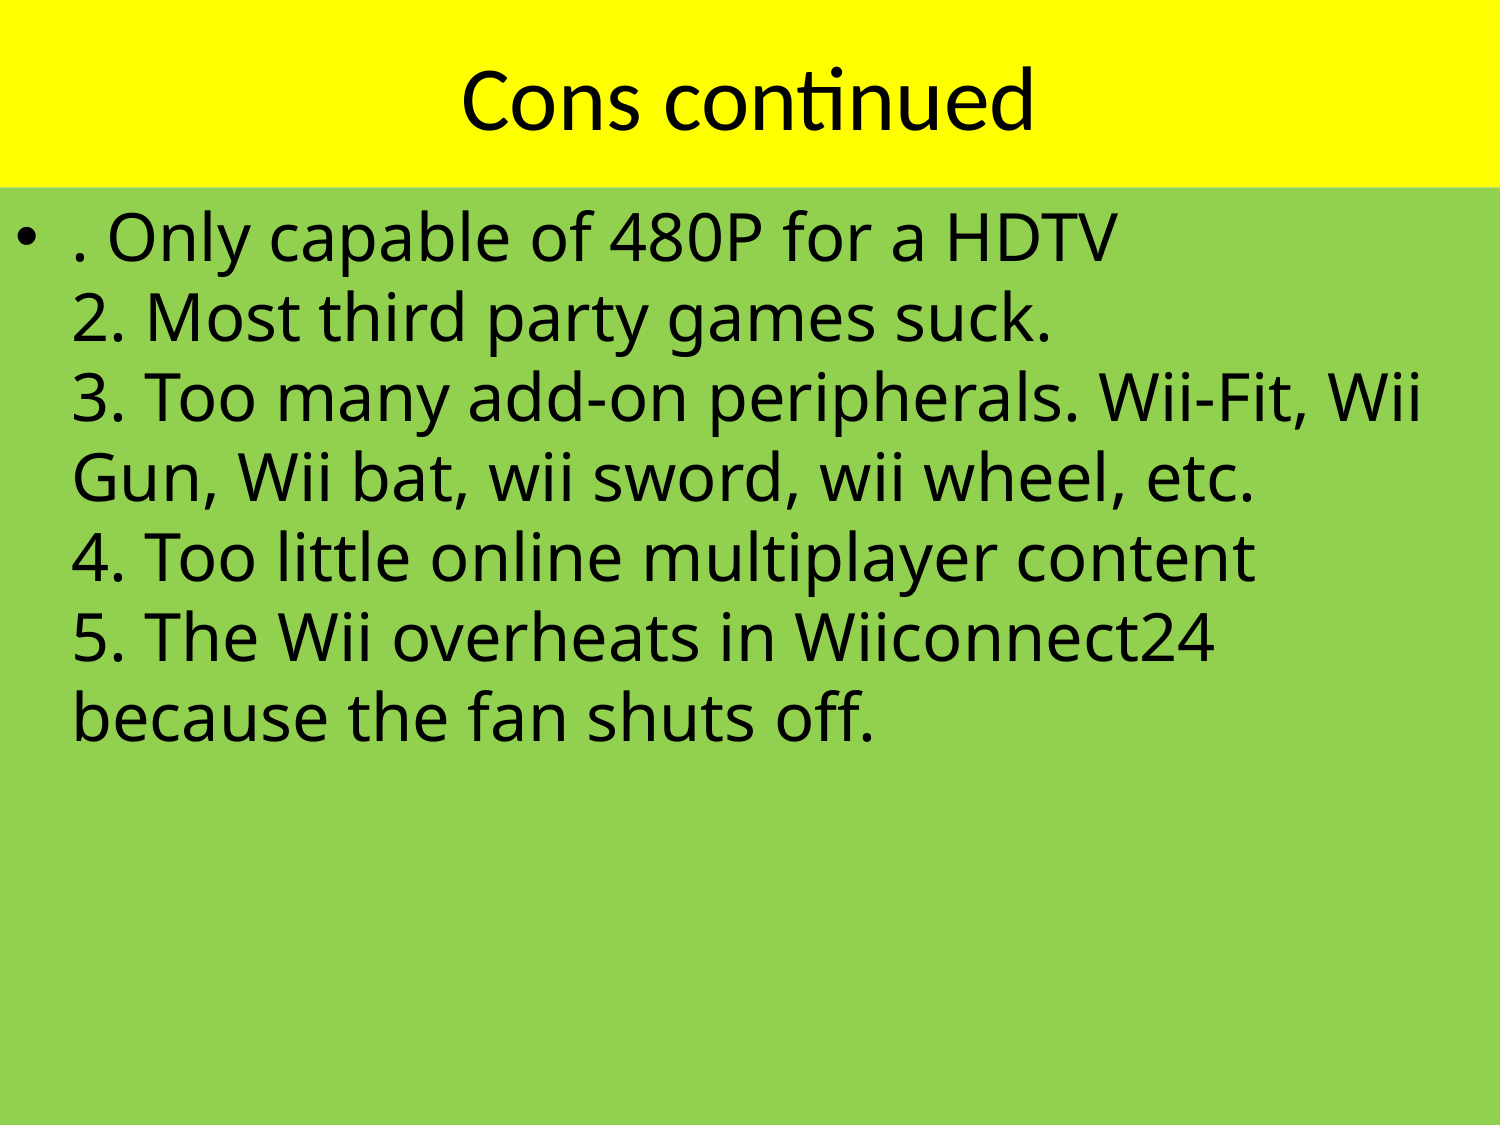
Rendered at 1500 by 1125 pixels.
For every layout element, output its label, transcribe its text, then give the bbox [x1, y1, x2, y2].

list . Only capable of 480P for a HDTV 2. Most third party games suck. 3. Too many add-on peripherals. Wii-Fit, Wii Gun, Wii bat, wii sword, wii wheel, etc. 4. Too little online multiplayer content 5. The Wii overheats in Wiiconnect24 because the fan shuts off. [0, 187, 1500, 1125]
title Cons continued [0, 0, 1500, 187]
